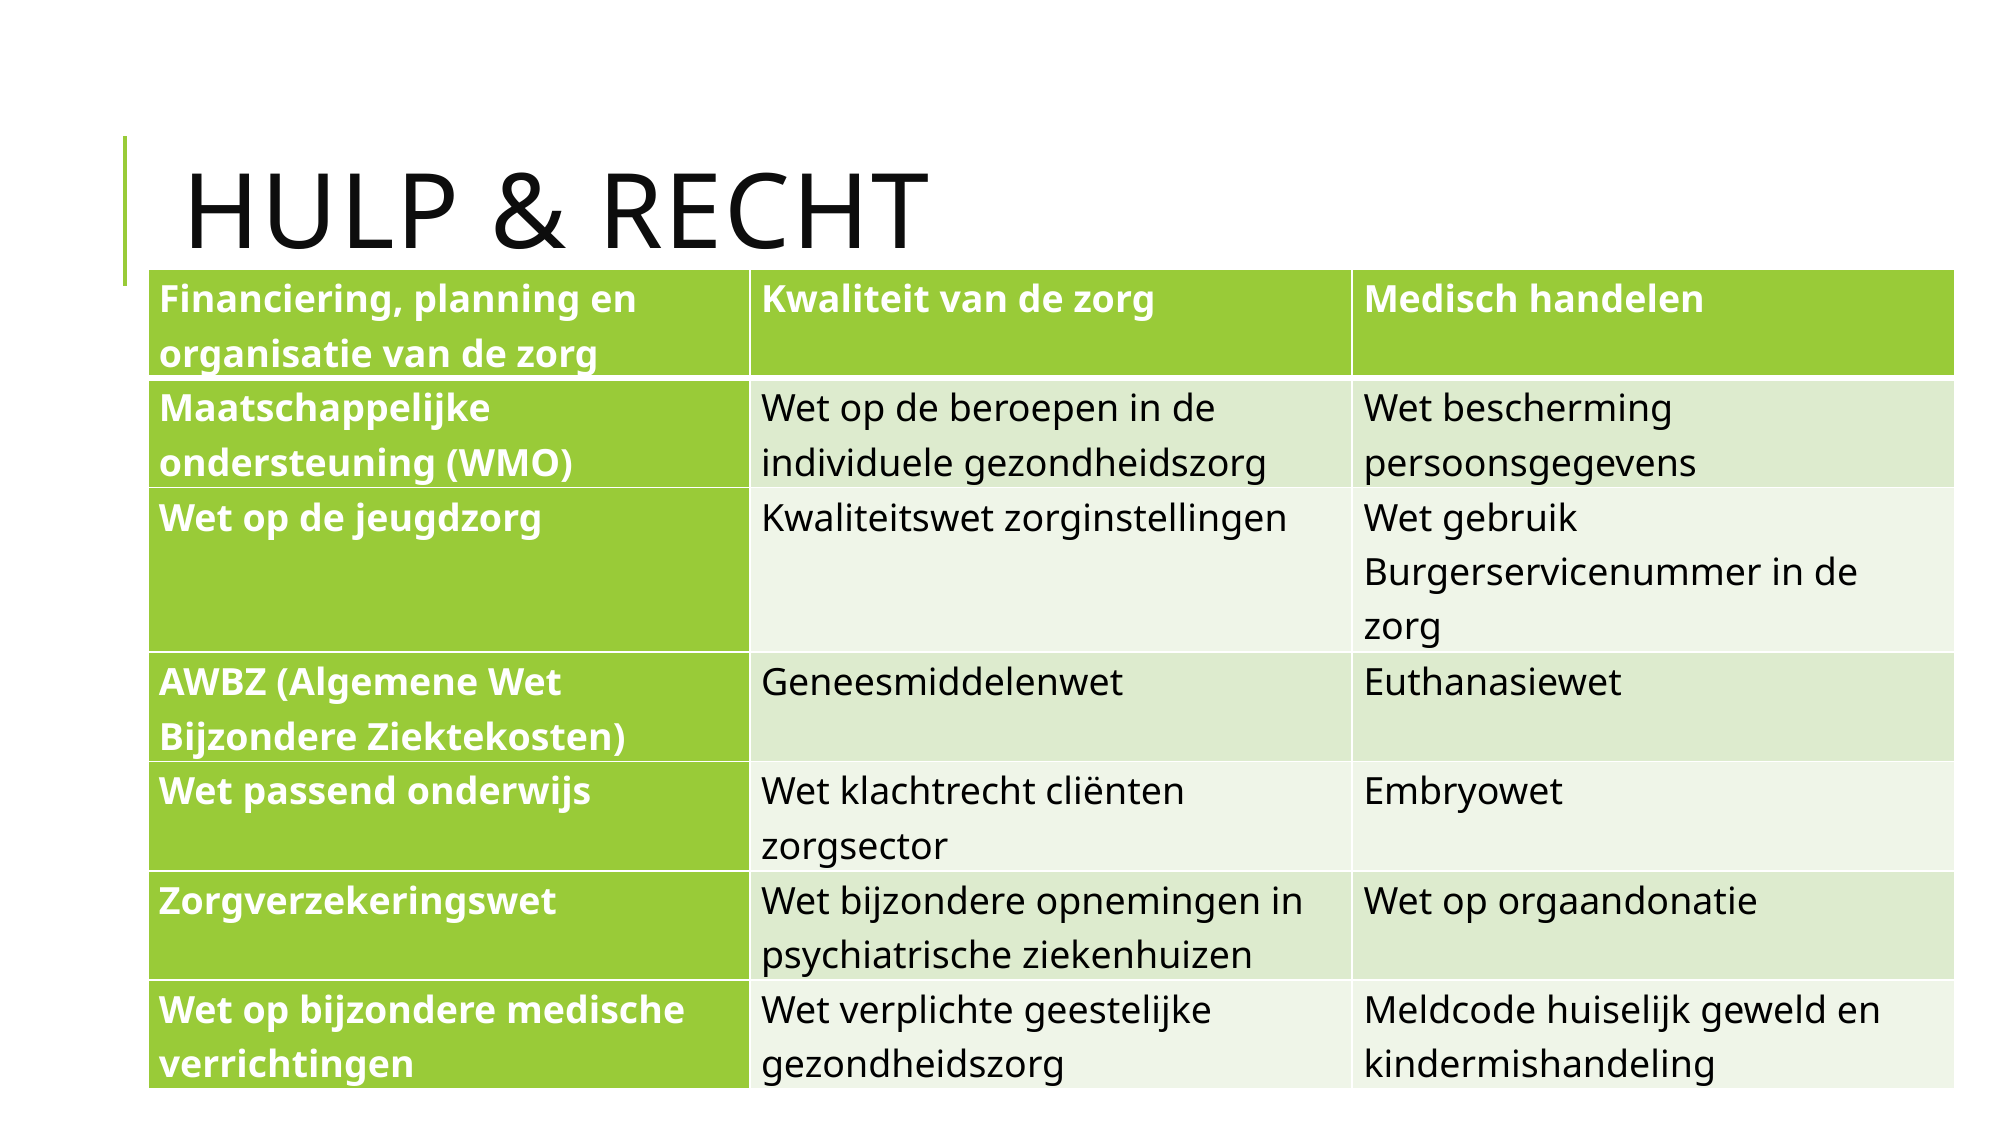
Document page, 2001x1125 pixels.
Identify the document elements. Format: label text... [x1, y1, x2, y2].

table_cell Euthanasiewet [1353, 653, 1954, 761]
table_cell AWBZ (Algemene Wet Bijzondere Ziektekosten) [149, 653, 749, 761]
table_cell Kwaliteitswet zorginstellingen [751, 488, 1351, 651]
table_cell Wet op orgaandonatie [1353, 872, 1954, 979]
table_cell Wet klachtrecht cliënten zorgsector [751, 762, 1351, 870]
table_cell Zorgverzekeringswet [149, 872, 749, 979]
table_cell Wet bijzondere opnemingen in psychiatrische ziekenhuizen [751, 872, 1351, 979]
table_cell Wet bescherming persoonsgegevens [1353, 381, 1954, 487]
table_cell Wet gebruik Burgerservicenummer in de zorg [1353, 488, 1954, 651]
title Hulp & recht [168, 96, 1763, 268]
table_cell Wet op de jeugdzorg [149, 488, 749, 651]
table_cell Wet passend onderwijs [149, 762, 749, 870]
table_header Kwaliteit van de zorg [751, 270, 1351, 375]
table_cell Geneesmiddelenwet [751, 653, 1351, 761]
table_cell Embryowet [1353, 762, 1954, 870]
table_cell Meldcode huiselijk geweld en kindermishandeling [1353, 981, 1954, 1088]
table_header Financiering, planning en organisatie van de zorg [149, 270, 749, 375]
table_cell Wet op bijzondere medische verrichtingen [149, 981, 749, 1088]
table_cell Wet op de beroepen in de individuele gezondheidszorg [751, 381, 1351, 487]
table_cell Wet verplichte geestelijke gezondheidszorg [751, 981, 1351, 1088]
table_cell Maatschappelijke ondersteuning (WMO) [149, 381, 749, 487]
table_header Medisch handelen [1353, 270, 1954, 375]
